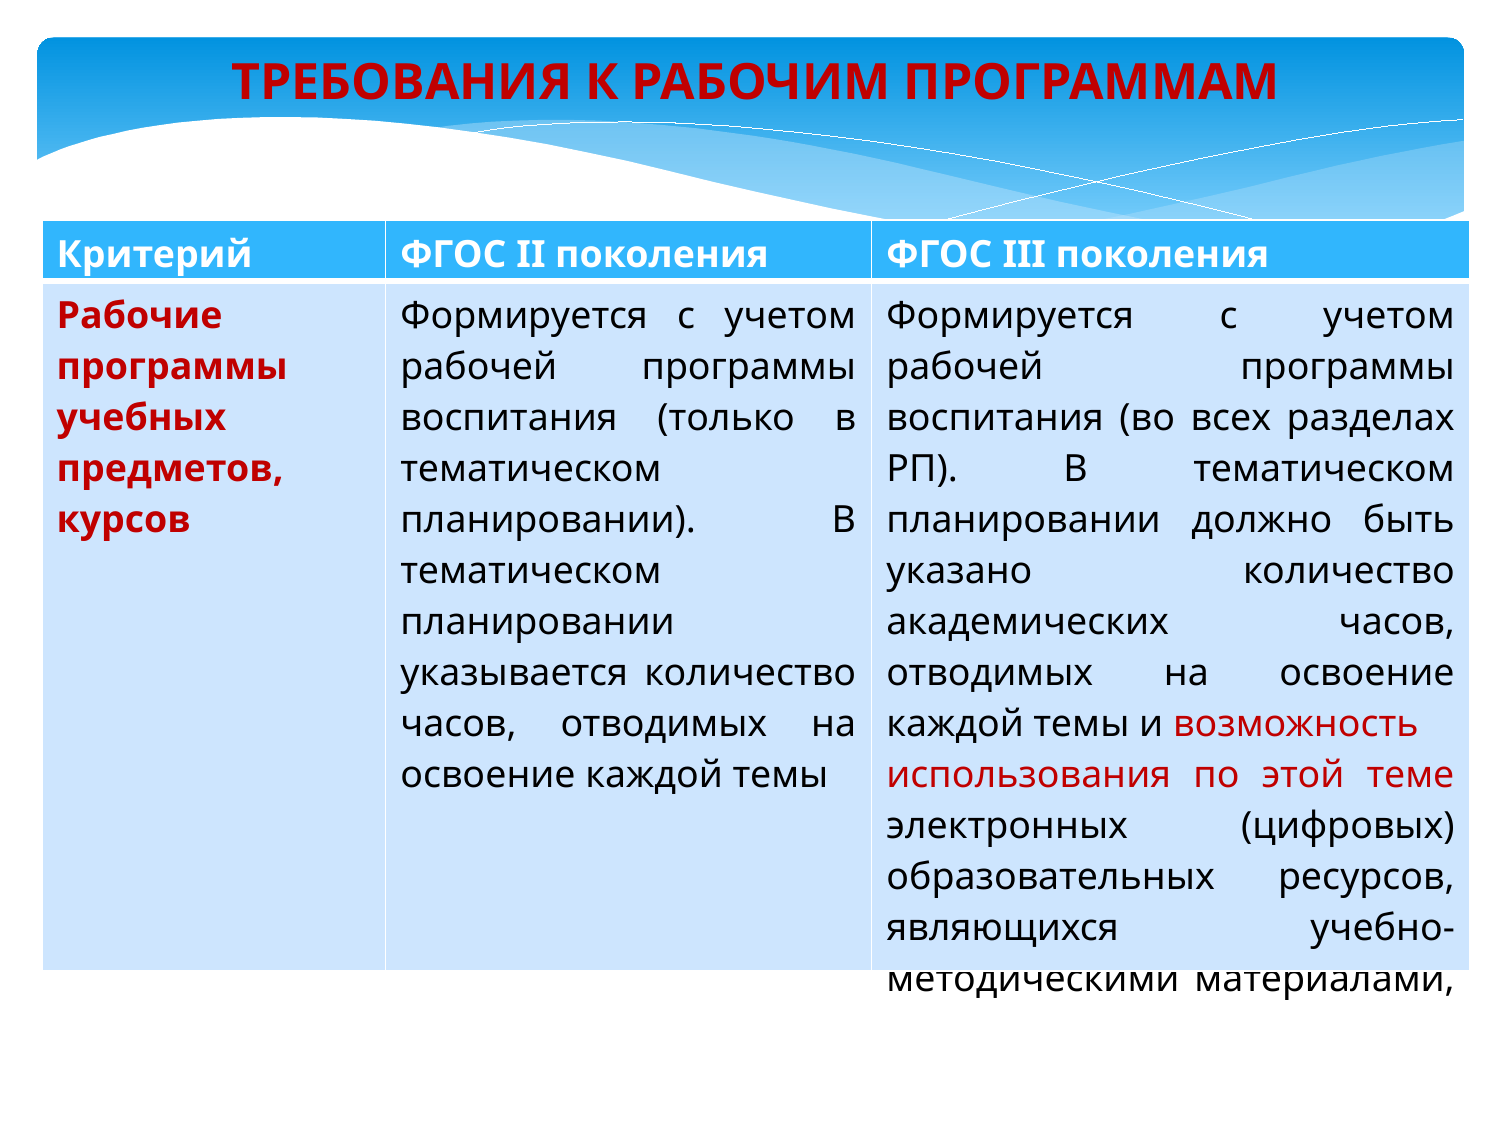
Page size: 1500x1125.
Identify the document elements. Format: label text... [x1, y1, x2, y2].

table_cell Формируется с учетом рабочей программы воспитания (только в тематическом планировании). В тематическом планировании указывается количество часов, отводимых на освоение каждой темы [386, 284, 871, 970]
text_box ТРЕБОВАНИЯ К РАБОЧИМ ПРОГРАММАМ [64, 42, 1447, 118]
table_cell Формируется с учетом рабочей программы воспитания (во всех разделах РП). В тематическом планировании должно быть указано количество академических часов, отводимых на освоение каждой темы и возможность использования по этой теме электронных (цифровых) образовательных ресурсов, являющихся учебно-методическими материалами, [872, 284, 1469, 970]
table_header ФГОС III поколения [872, 221, 1469, 278]
table_cell Рабочие программы учебных предметов, курсов [43, 284, 385, 970]
table_header ФГОС II поколения [386, 221, 871, 278]
table_header Критерий [43, 221, 385, 278]
